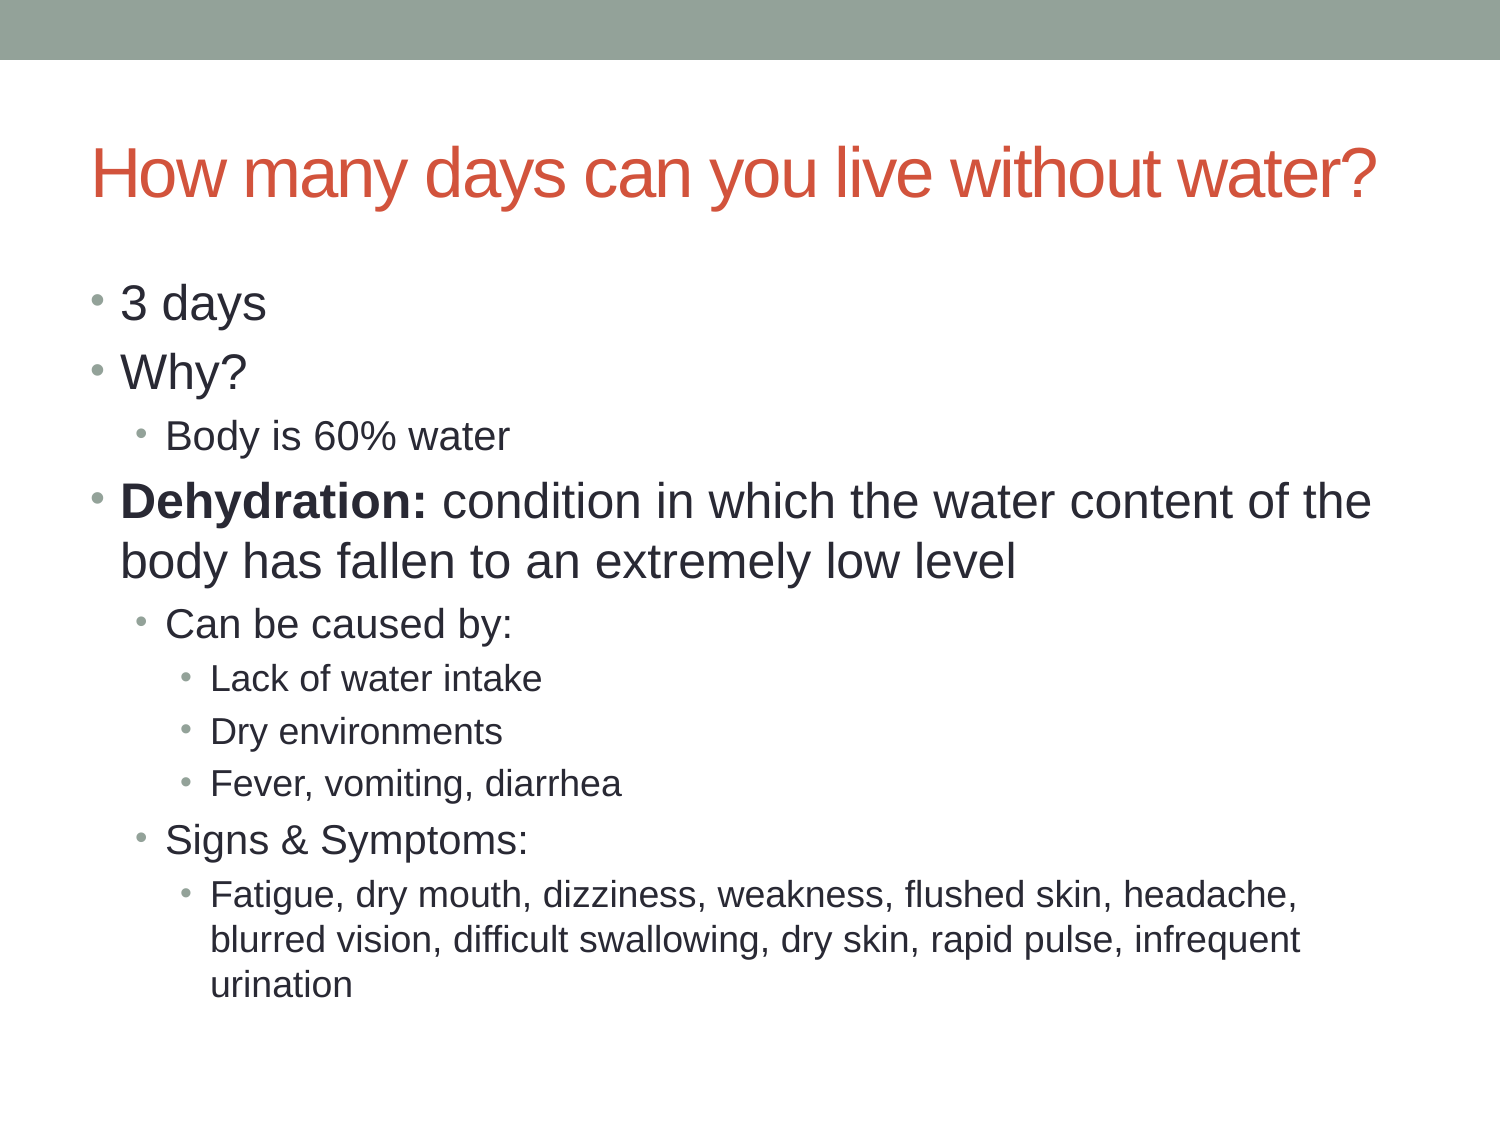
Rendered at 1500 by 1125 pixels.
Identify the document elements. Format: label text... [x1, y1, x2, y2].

list 3 days Why? Body is 60% water Dehydration: condition in which the water content of the body has fallen to an extremely low level Can be caused by: Lack of water intake Dry environments Fever, vomiting, diarrhea Signs & Symptoms: Fatigue, dry mouth, dizziness, weakness, flushed skin, headache, blurred vision, difficult swallowing, dry skin, rapid pulse, infrequent urination [75, 262, 1425, 1063]
title How many days can you live without water? [75, 87, 1425, 250]
